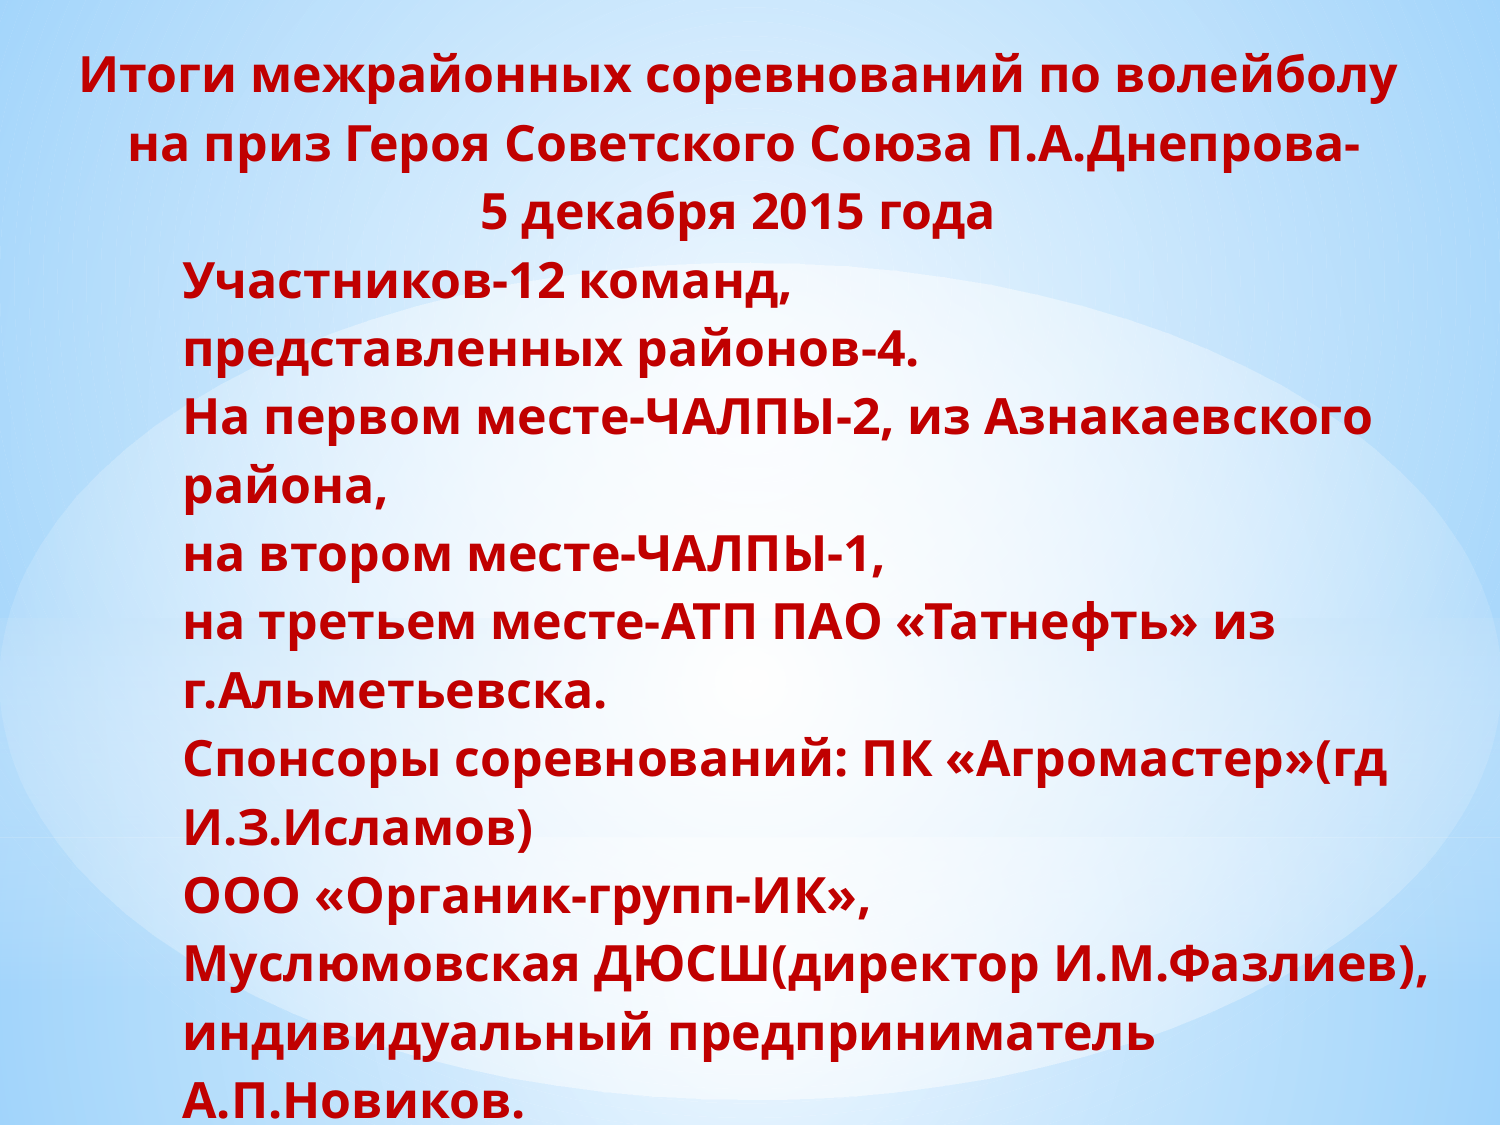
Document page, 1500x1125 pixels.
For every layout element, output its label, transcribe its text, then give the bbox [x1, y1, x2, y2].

text_box Итоги межрайонных соревнований по волейболу на приз Героя Советского Союза П.А.Днепрова- 5 декабря 2015 года Участников-12 команд, представленных районов-4. На первом месте-ЧАЛПЫ-2, из Азнакаевского района, на втором месте-ЧАЛПЫ-1, на третьем месте-АТП ПАО «Татнефть» из г.Альметьевска. Спонсоры соревнований: ПК «Агромастер»(гд И.З.Исламов) ООО «Органик-групп-ИК», Муслюмовская ДЮСШ(директор И.М.Фазлиев), индивидуальный предприниматель А.П.Новиков. [17, 27, 1459, 1125]
